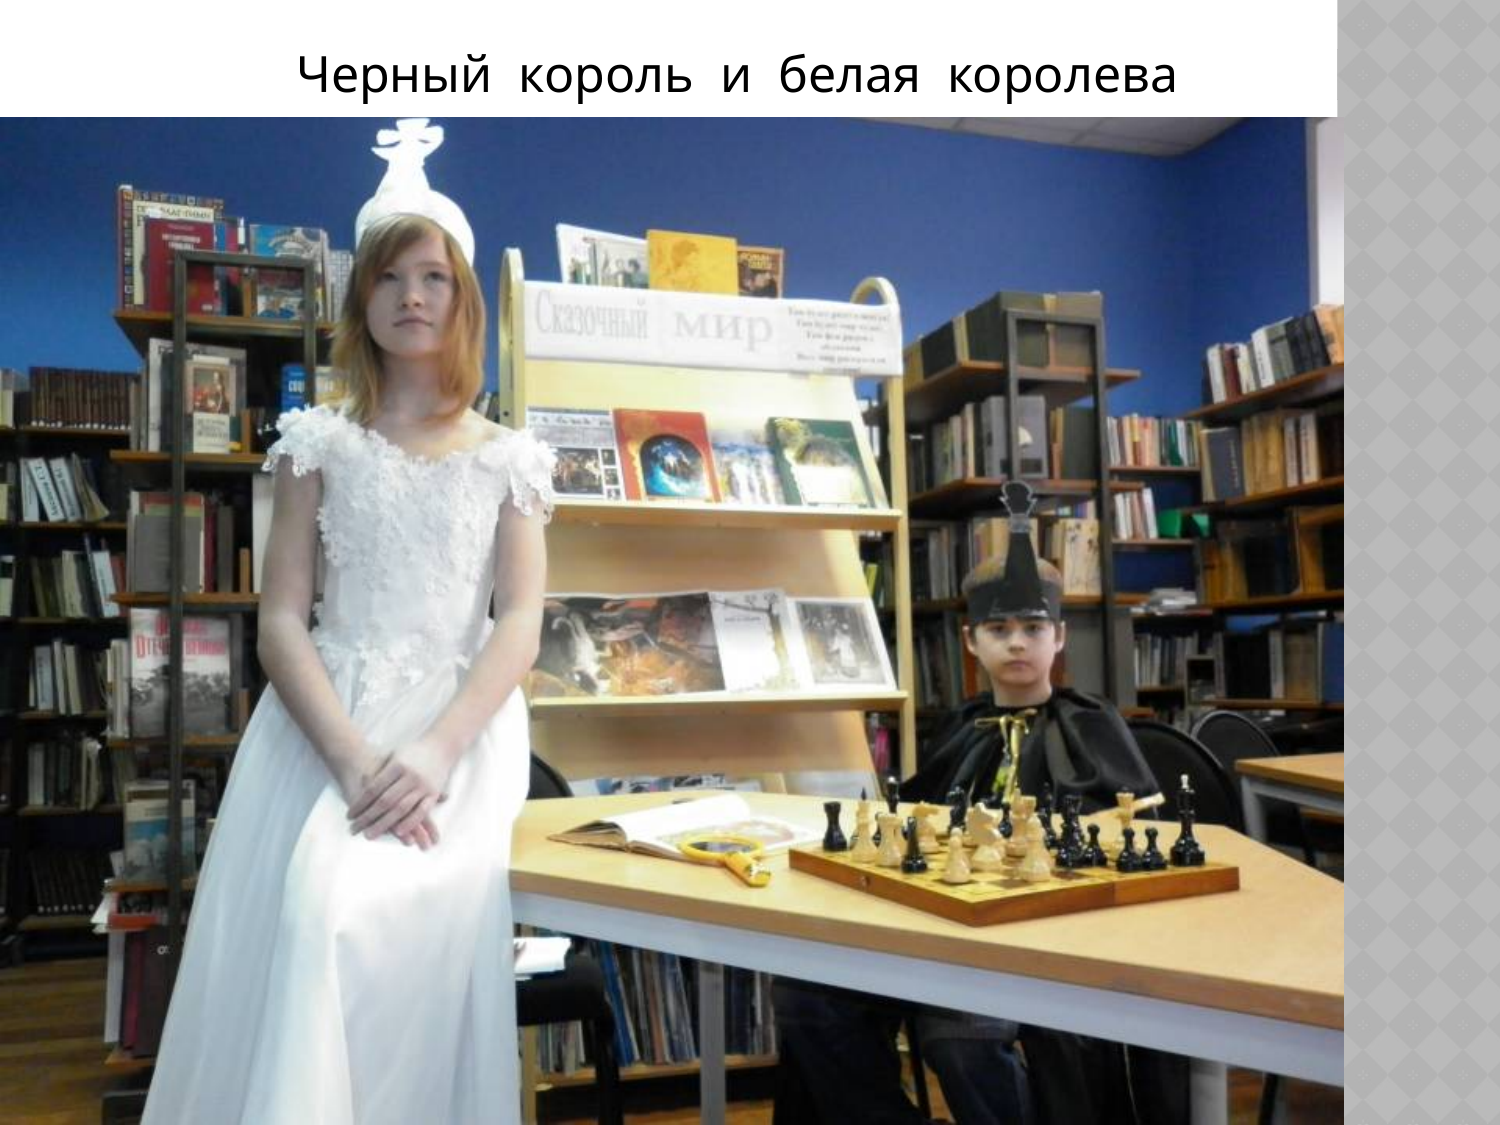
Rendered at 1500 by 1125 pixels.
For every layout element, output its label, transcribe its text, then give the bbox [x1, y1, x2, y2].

text_box Черный король и белая королева [281, 35, 1231, 110]
picture [0, 116, 1345, 1125]
